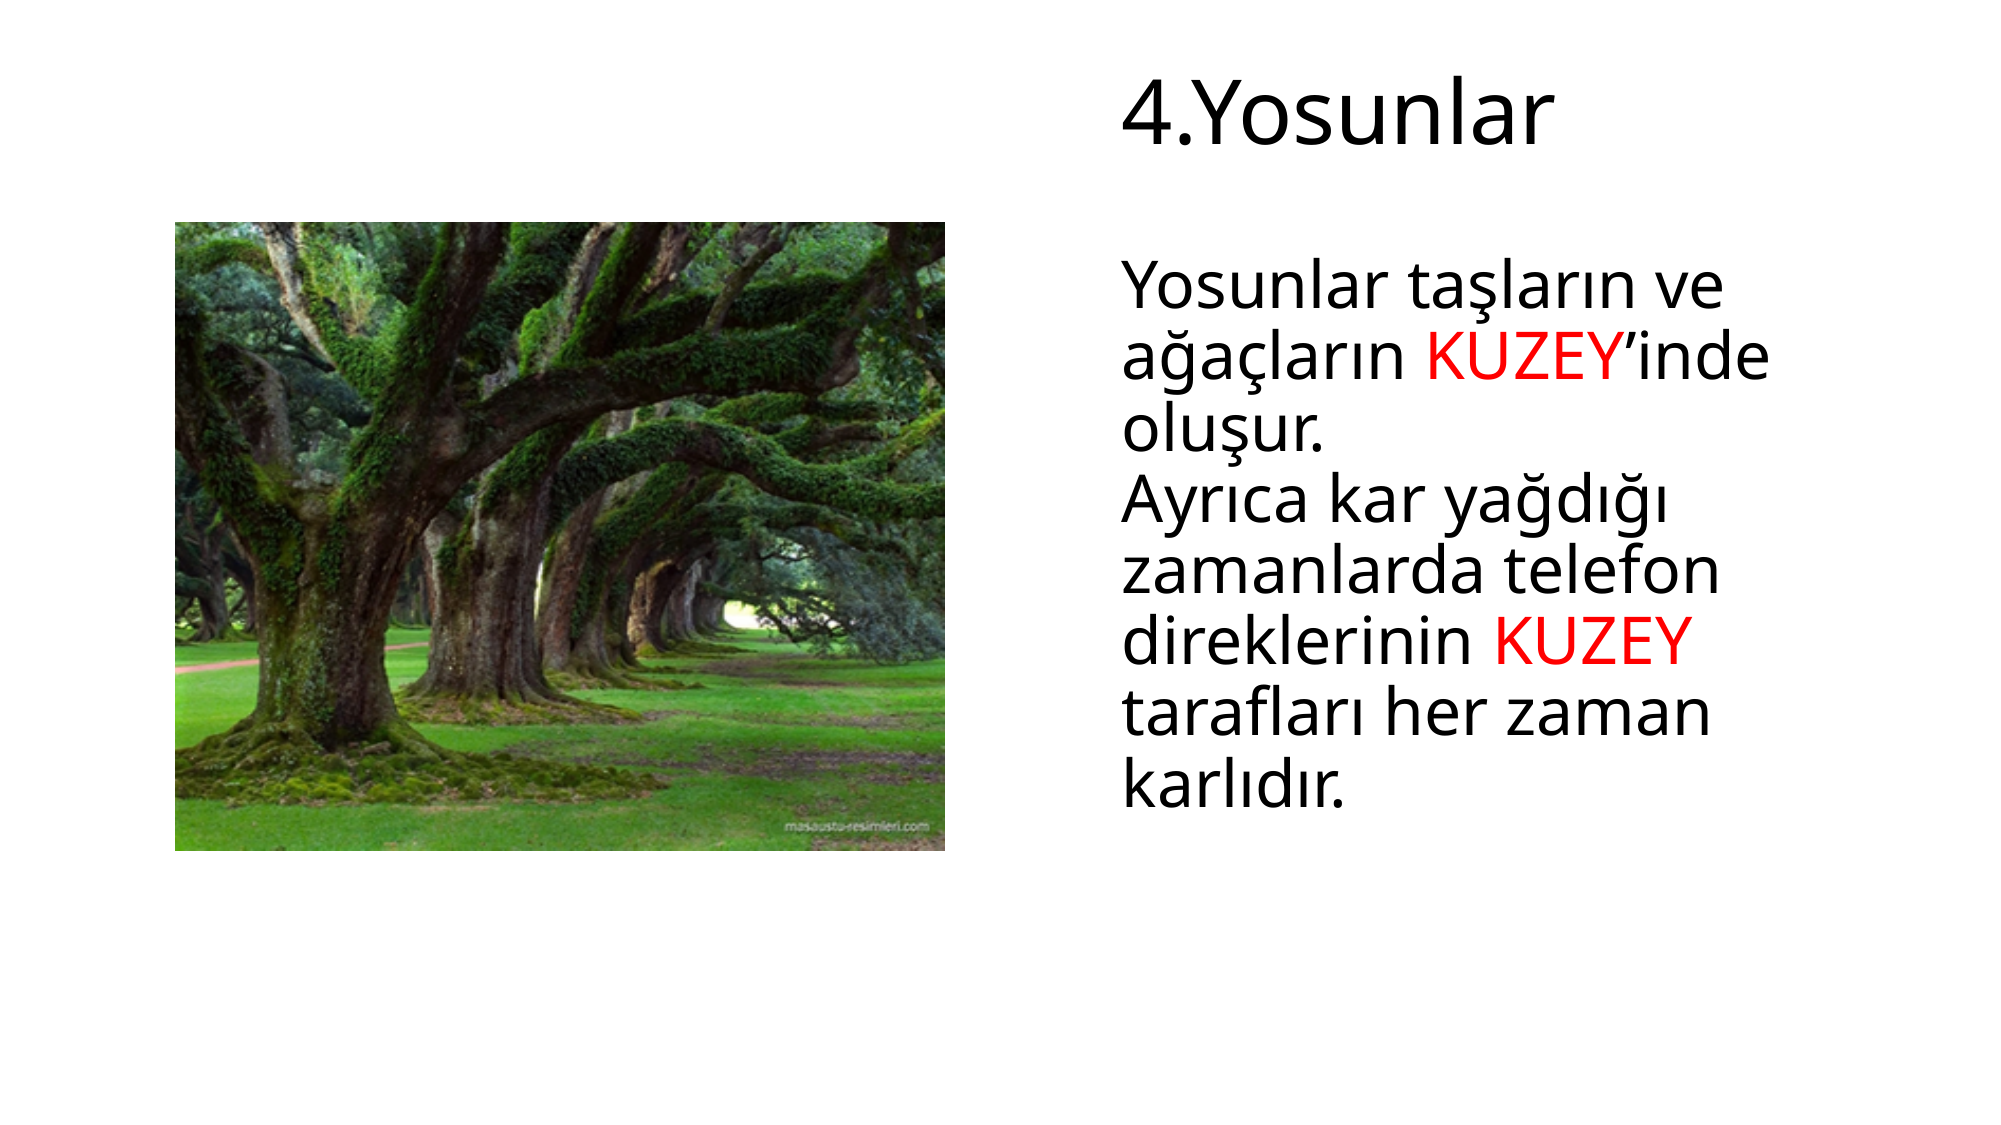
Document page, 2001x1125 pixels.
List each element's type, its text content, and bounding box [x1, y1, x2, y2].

picture [175, 222, 945, 851]
title 4.Yosunlar Yosunlar taşların ve ağaçların KUZEY’inde oluşur. Ayrıca kar yağdığı zamanlarda telefon direklerinin KUZEY tarafları her zaman karlıdır. [1106, 59, 1863, 1014]
